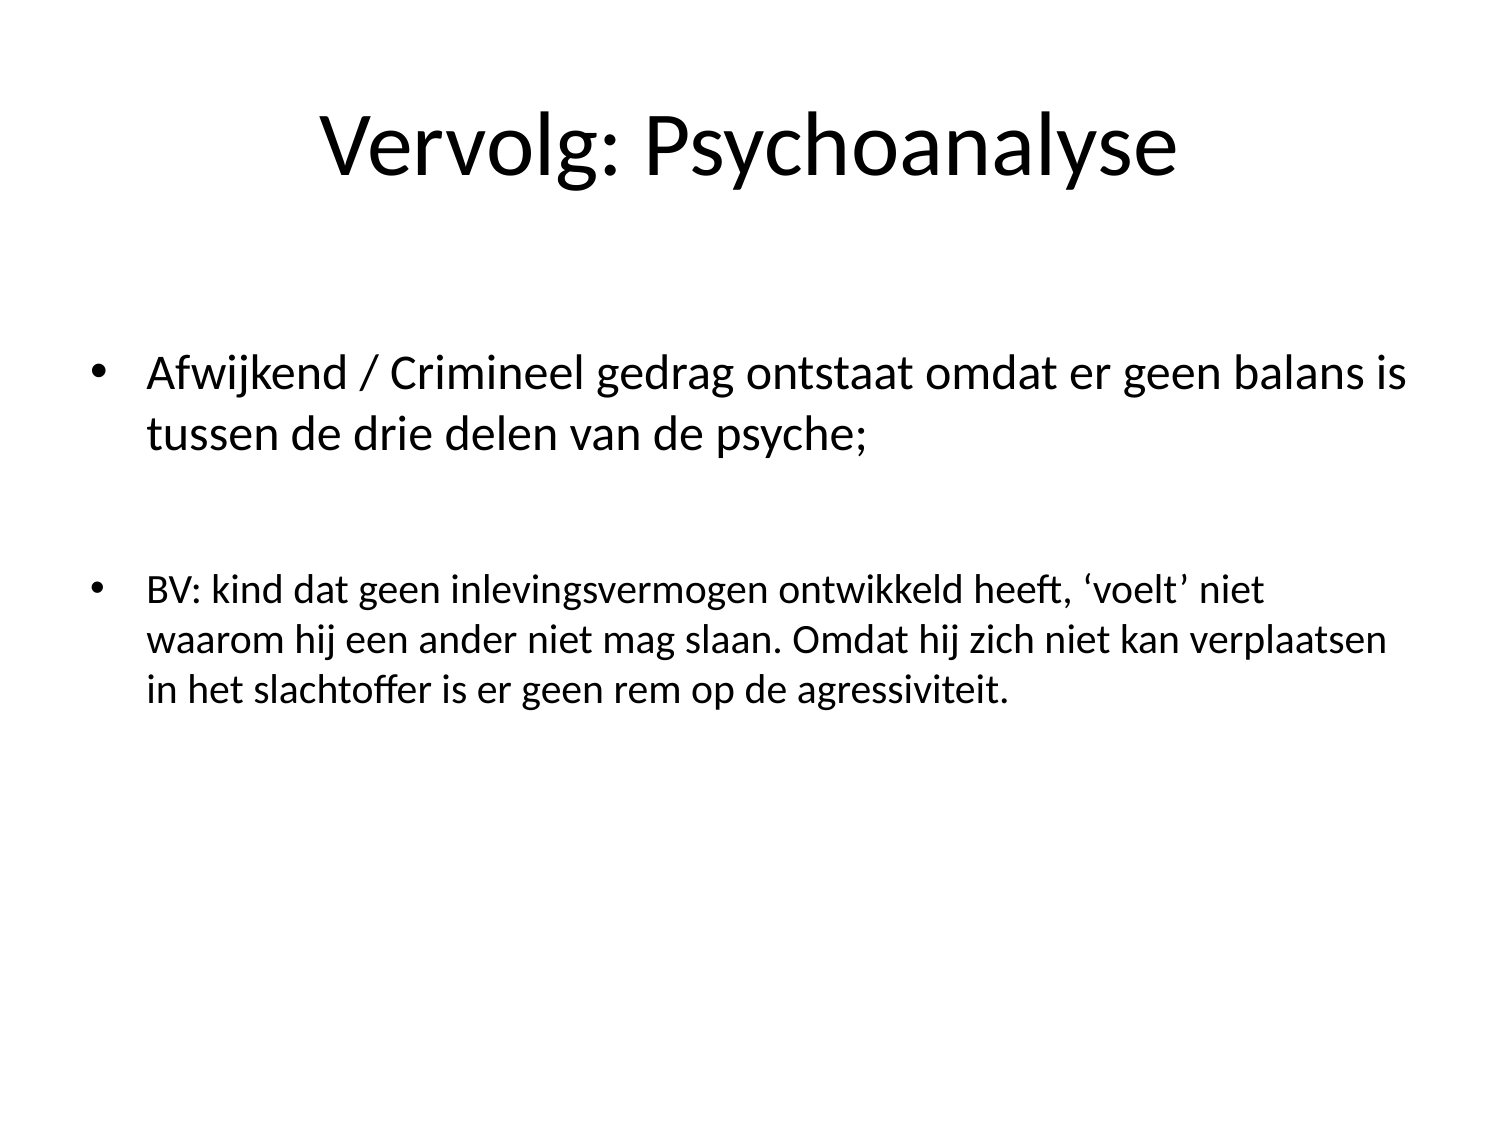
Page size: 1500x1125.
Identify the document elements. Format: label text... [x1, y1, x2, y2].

list Afwijkend / Crimineel gedrag ontstaat omdat er geen balans is tussen de drie delen van de psyche; BV: kind dat geen inlevingsvermogen ontwikkeld heeft, ‘voelt’ niet waarom hij een ander niet mag slaan. Omdat hij zich niet kan verplaatsen in het slachtoffer is er geen rem op de agressiviteit. [75, 262, 1425, 1005]
title Vervolg: Psychoanalyse [75, 45, 1425, 233]
